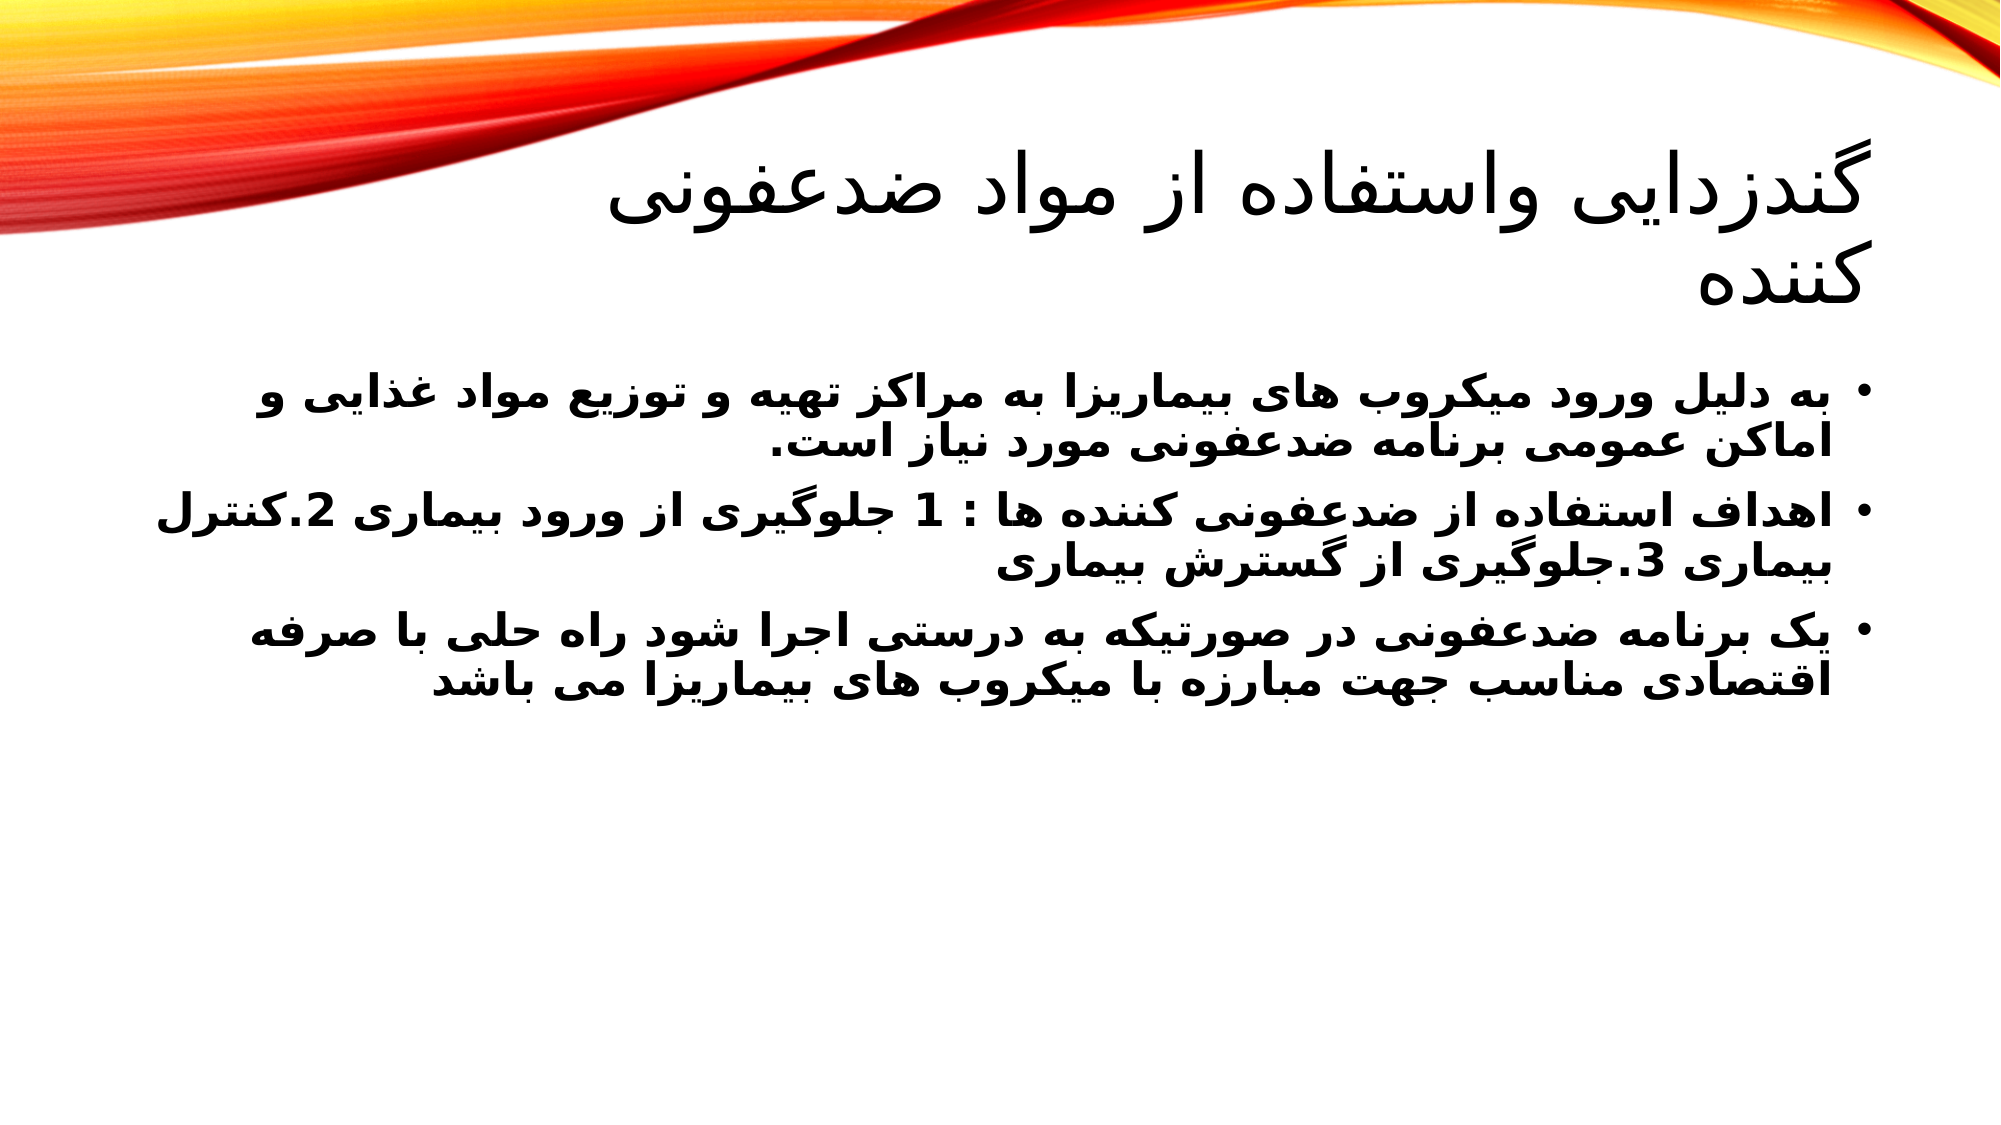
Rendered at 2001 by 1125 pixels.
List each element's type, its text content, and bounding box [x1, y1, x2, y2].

picture [0, 0, 2000, 237]
list به دلیل ورود میکروب های بیماریزا به مراکز تهیه و توزیع مواد غذایی و اماکن عمومی برنامه ضدعفونی مورد نیاز است. اهداف استفاده از ضدعفونی کننده ها : 1 جلوگیری از ورود بیماری 2.کنترل بیماری 3.جلوگیری از گسترش بیماری یک برنامه ضدعفونی در صورتیکه به درستی اجرا شود راه حلی با صرفه اقتصادی مناسب جهت مبارزه با میکروب های بیماریزا می باشد [112, 360, 1888, 1021]
title گندزدایی واستفاده از مواد ضدعفونی کننده [474, 125, 1888, 338]
